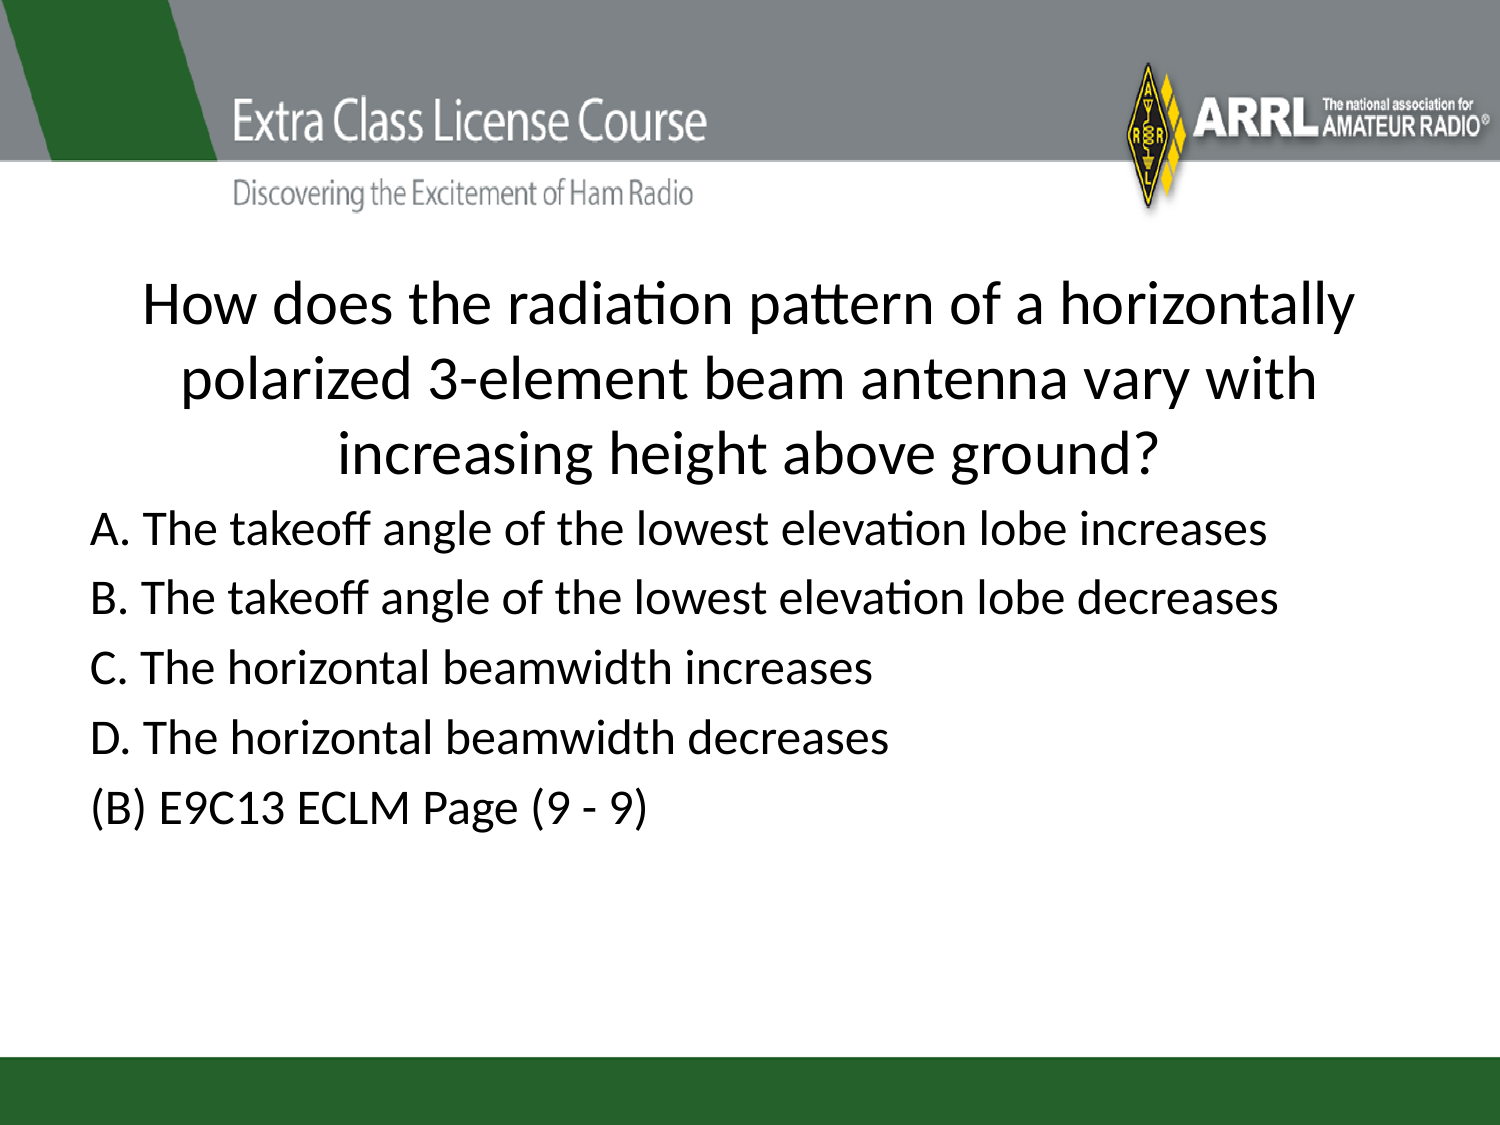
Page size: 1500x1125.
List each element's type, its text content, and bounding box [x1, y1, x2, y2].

list A. The takeoff angle of the lowest elevation lobe increases B. The takeoff angle of the lowest elevation lobe decreases C. The horizontal beamwidth increases D. The horizontal beamwidth decreases (B) E9C13 ECLM Page (9 - 9) [75, 487, 1425, 1005]
picture [0, 0, 1500, 1125]
title How does the radiation pattern of a horizontally polarized 3-element beam antenna vary with increasing height above ground? [75, 254, 1425, 435]
